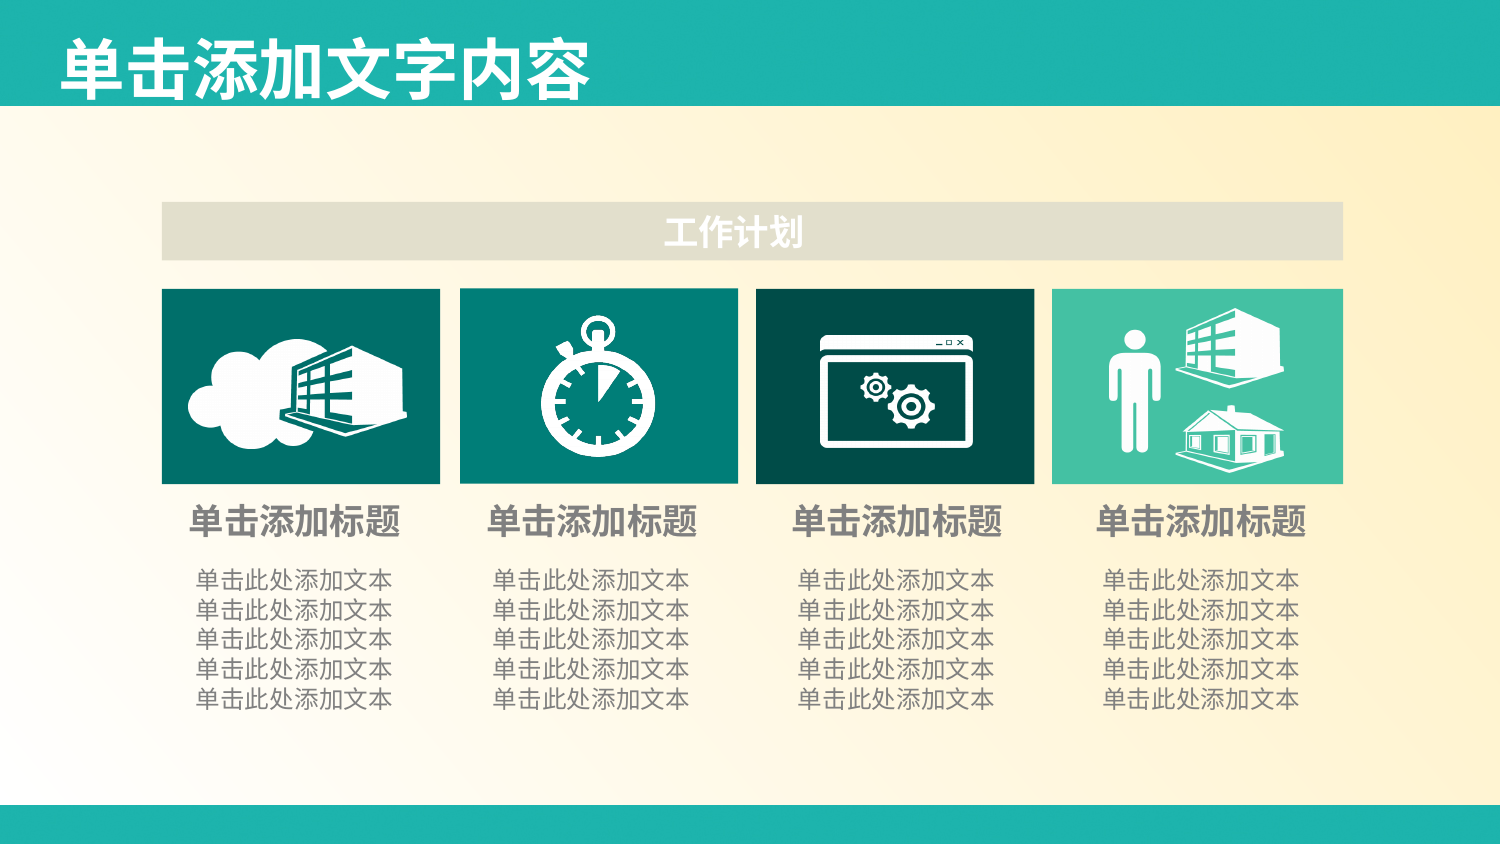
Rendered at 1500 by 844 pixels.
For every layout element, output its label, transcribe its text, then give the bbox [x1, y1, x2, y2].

picture [0, 805, 1500, 844]
text_box 单击添加标题 单击此处添加文本 单击此处添加文本 单击此处添加文本 单击此处添加文本 单击此处添加文本 [1054, 493, 1360, 720]
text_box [756, 288, 1035, 485]
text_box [161, 201, 1344, 261]
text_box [161, 288, 441, 485]
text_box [1051, 288, 1344, 485]
text_box 单击添加标题 单击此处添加文本 单击此处添加文本 单击此处添加文本 单击此处添加文本 单击此处添加文本 [161, 493, 441, 720]
text_box 单击添加标题 单击此处添加文本 单击此处添加文本 单击此处添加文本 单击此处添加文本 单击此处添加文本 [466, 493, 730, 720]
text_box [460, 288, 739, 484]
picture [0, 0, 1500, 106]
text_box 单击添加标题 单击此处添加文本 单击此处添加文本 单击此处添加文本 单击此处添加文本 单击此处添加文本 [756, 493, 1050, 720]
